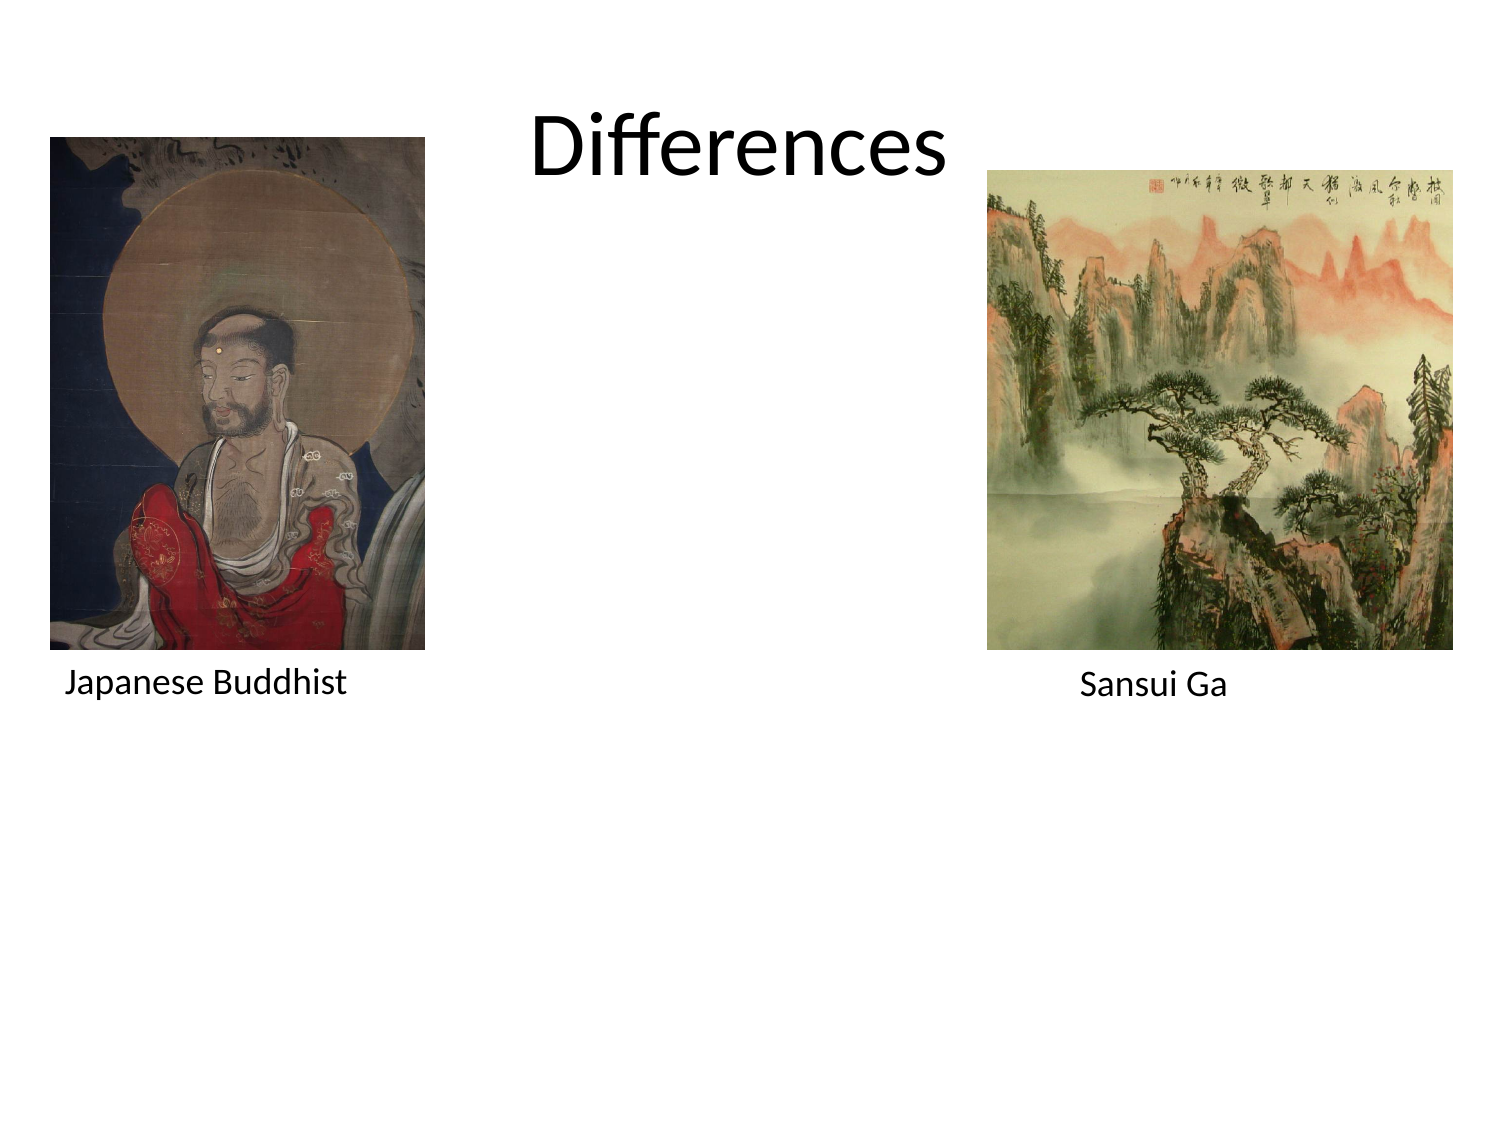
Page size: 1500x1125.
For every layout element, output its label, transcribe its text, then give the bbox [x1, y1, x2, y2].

text_box Sansui Ga [1065, 658, 1453, 712]
text_box Japanese Buddhist [50, 649, 600, 710]
picture [49, 137, 425, 651]
picture [987, 169, 1453, 651]
title Differences [75, 45, 1425, 233]
